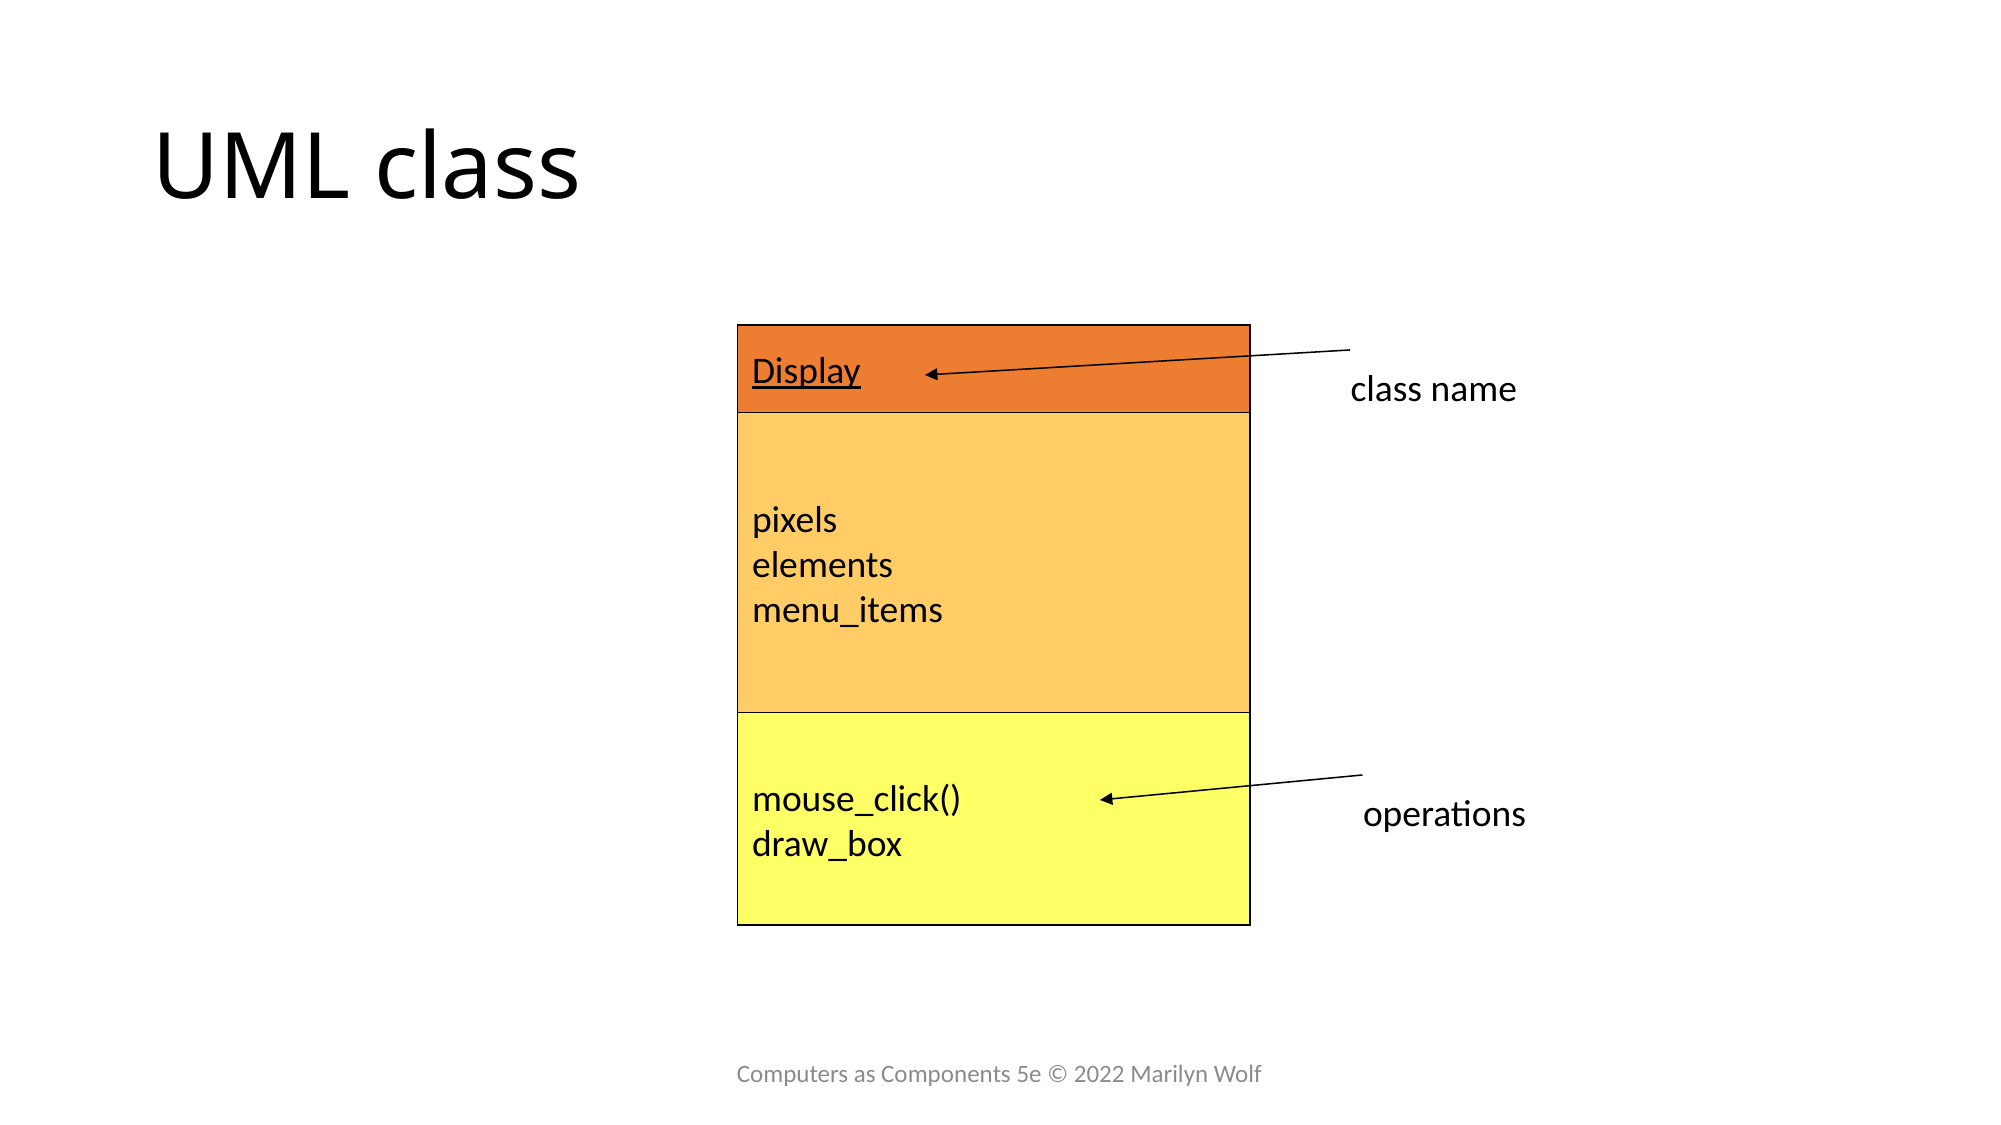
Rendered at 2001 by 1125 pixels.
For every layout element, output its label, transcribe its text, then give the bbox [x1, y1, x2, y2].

text_box mouse_click() draw_box [737, 712, 1250, 925]
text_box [1099, 774, 1543, 843]
text_box pixels elements menu_items [737, 412, 1250, 712]
footer Computers as Components 5e © 2022 Marilyn Wolf [662, 1042, 1338, 1103]
text_box Display [737, 324, 1250, 412]
title UML class [137, 59, 1863, 278]
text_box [924, 349, 1534, 418]
